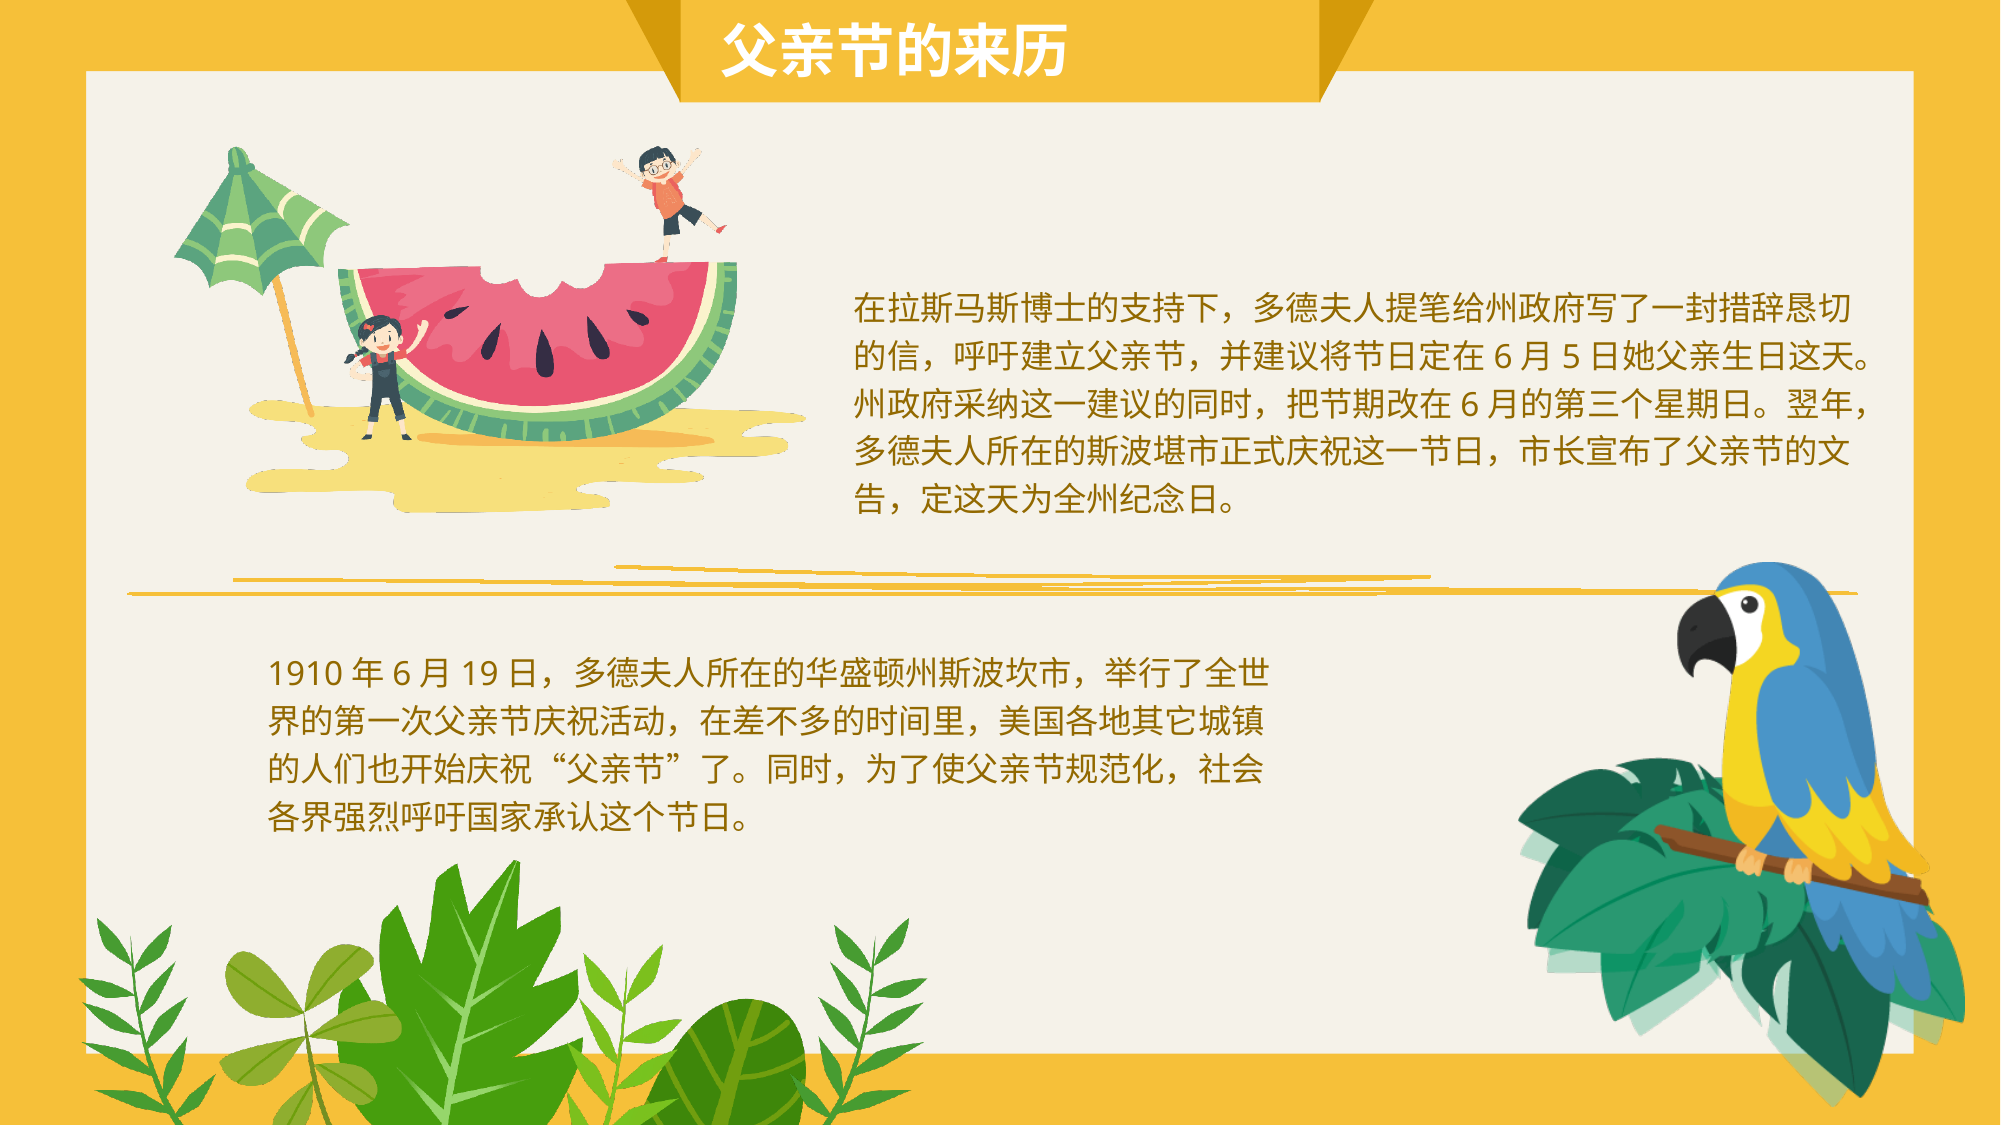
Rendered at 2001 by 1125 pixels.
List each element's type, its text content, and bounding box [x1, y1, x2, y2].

picture [69, 823, 936, 1125]
picture [127, 49, 859, 566]
text_box 在拉斯马斯博士的支持下，多德夫人提笔给州政府写了一封措辞恳切的信，呼吁建立父亲节，并建议将节日定在6月5日她父亲生日这天。州政府采纳这一建议的同时，把节期改在6月的第三个星期日。翌年，多德夫人所在的斯波堪市正式庆祝这一节日，市长宣布了父亲节的文告，定这天为全州纪念日。 [859, 286, 1900, 512]
text_box 1910年6月19日，多德夫人所在的华盛顿州斯波坎市，举行了全世界的第一次父亲节庆祝活动，在差不多的时间里，美国各地其它城镇的人们也开始庆祝“父亲节”了。同时，为了使父亲节规范化，社会各界强烈呼吁国家承认这个节日。 [252, 627, 1313, 853]
text_box [127, 566, 1518, 596]
picture [1518, 562, 1965, 1107]
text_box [623, 0, 1377, 103]
